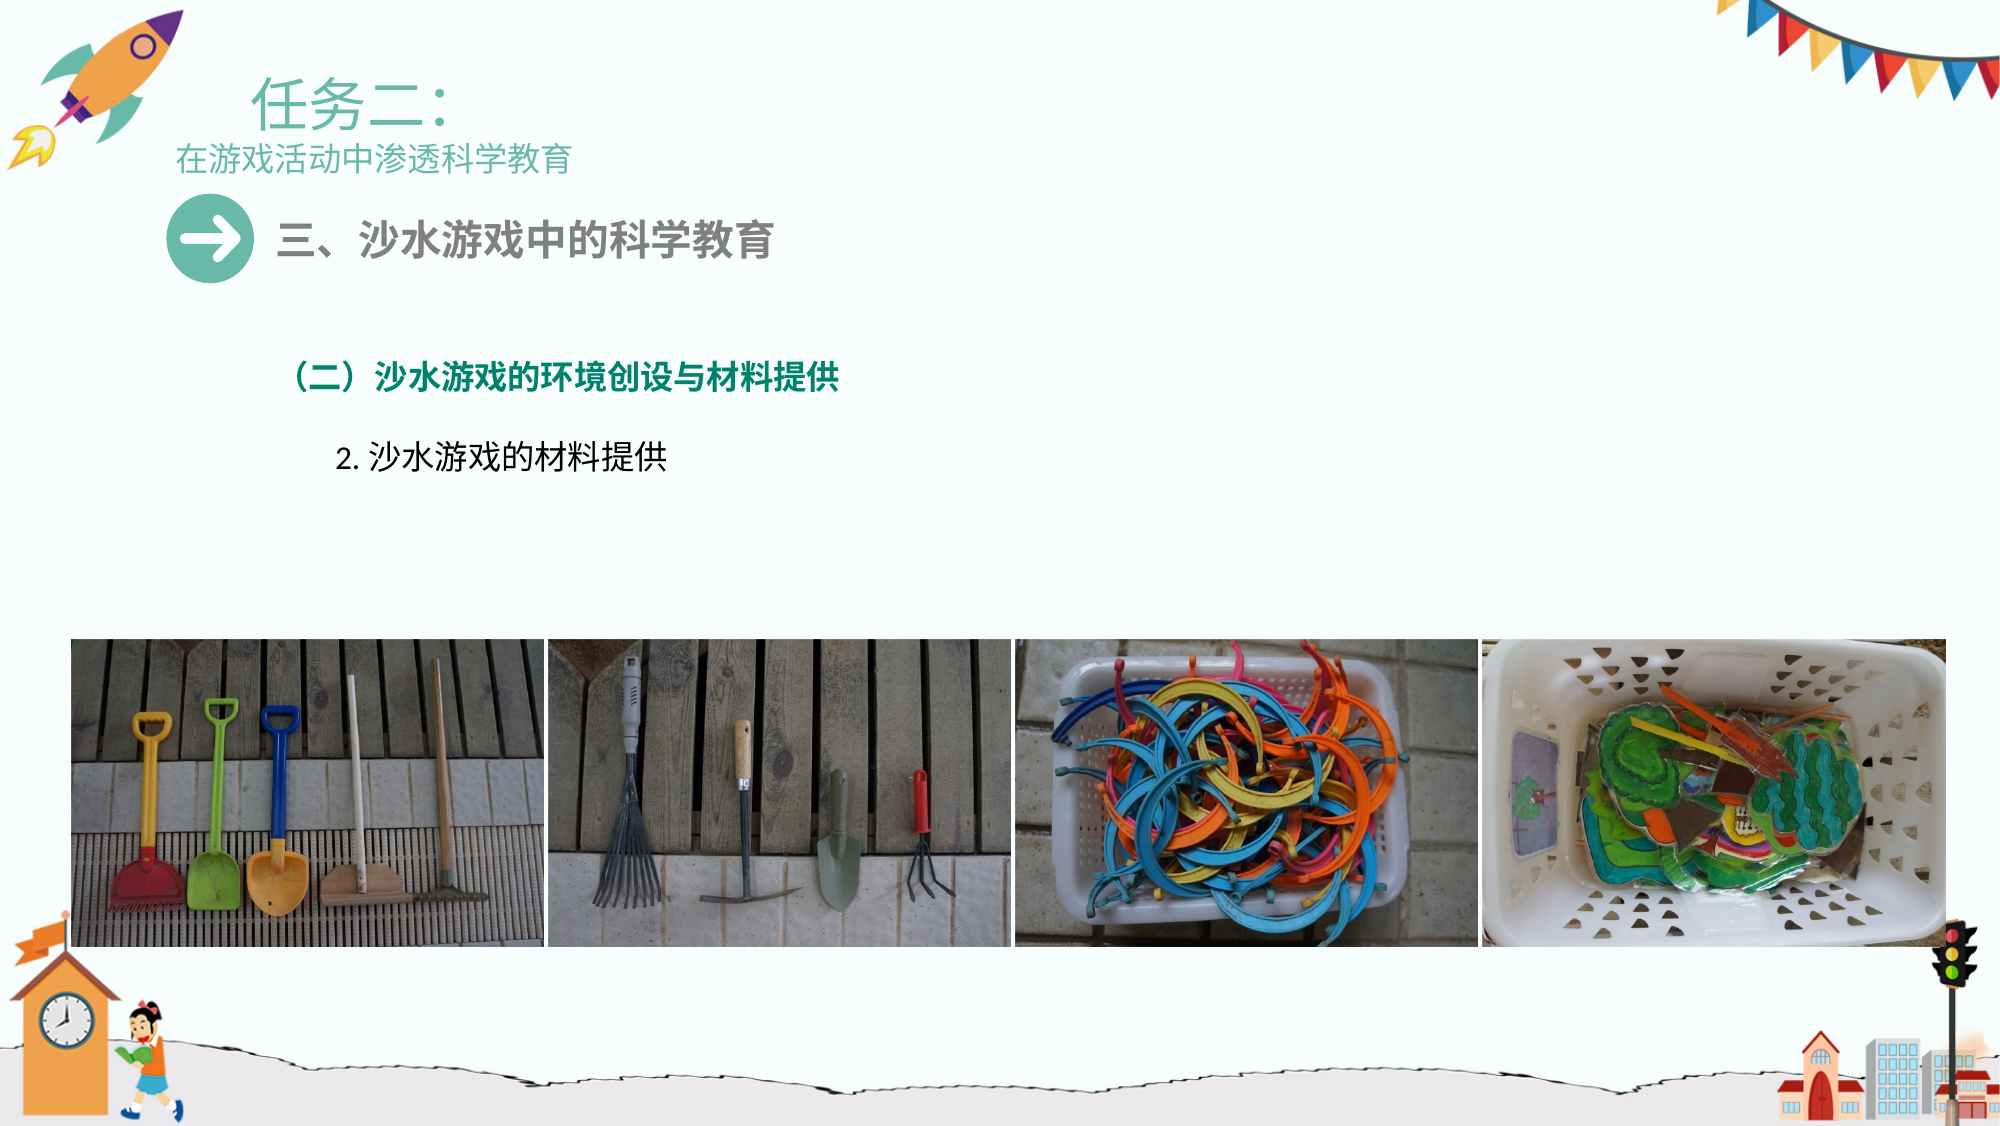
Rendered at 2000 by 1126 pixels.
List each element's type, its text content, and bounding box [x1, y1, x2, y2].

text_box 任务二： 在游戏活动中渗透科学教育 [131, 68, 604, 179]
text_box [166, 193, 1704, 486]
picture [0, 0, 2000, 1126]
